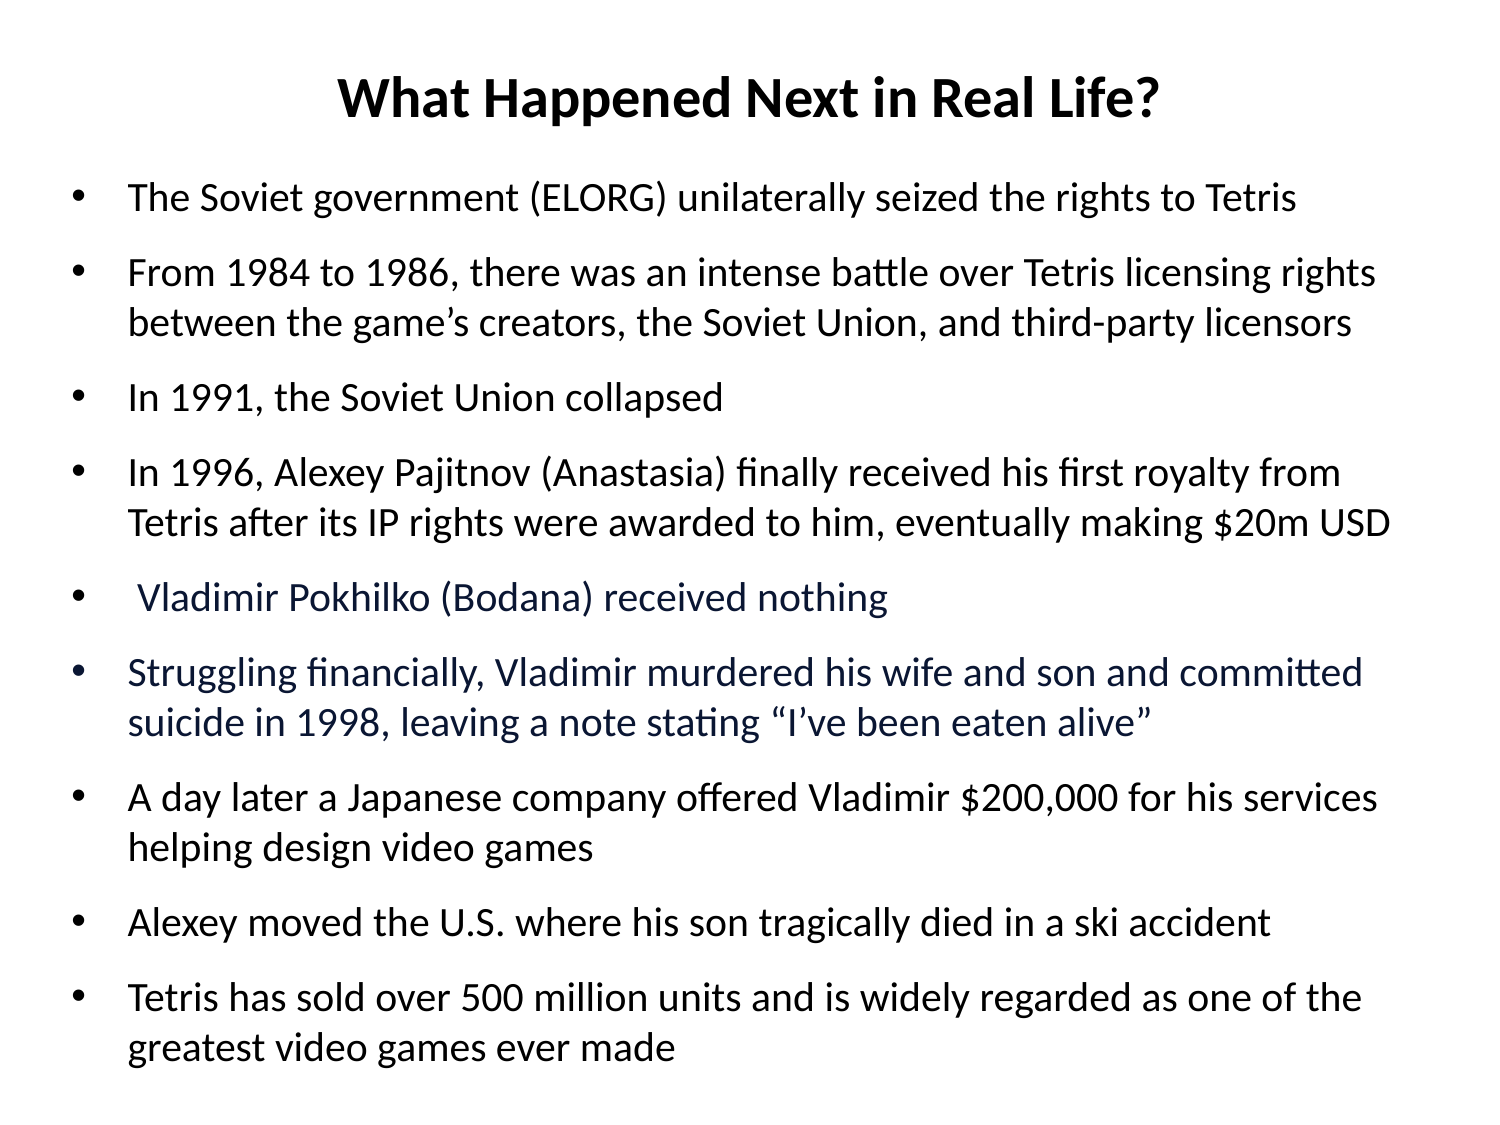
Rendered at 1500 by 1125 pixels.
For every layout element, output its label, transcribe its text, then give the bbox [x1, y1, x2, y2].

title What Happened Next in Real Life? [75, 0, 1425, 162]
list The Soviet government (ELORG) unilaterally seized the rights to Tetris From 1984 to 1986, there was an intense battle over Tetris licensing rights between the game’s creators, the Soviet Union, and third-party licensors In 1991, the Soviet Union collapsed In 1996, Alexey Pajitnov (Anastasia) finally received his first royalty from Tetris after its IP rights were awarded to him, eventually making $20m USD Vladimir Pokhilko (Bodana) received nothing Struggling financially, Vladimir murdered his wife and son and committed suicide in 1998, leaving a note stating “I’ve been eaten alive” A day later a Japanese company offered Vladimir $200,000 for his services helping design video games Alexey moved the U.S. where his son tragically died in a ski accident Tetris has sold over 500 million units and is widely regarded as one of the greatest video games ever made [56, 162, 1444, 1088]
